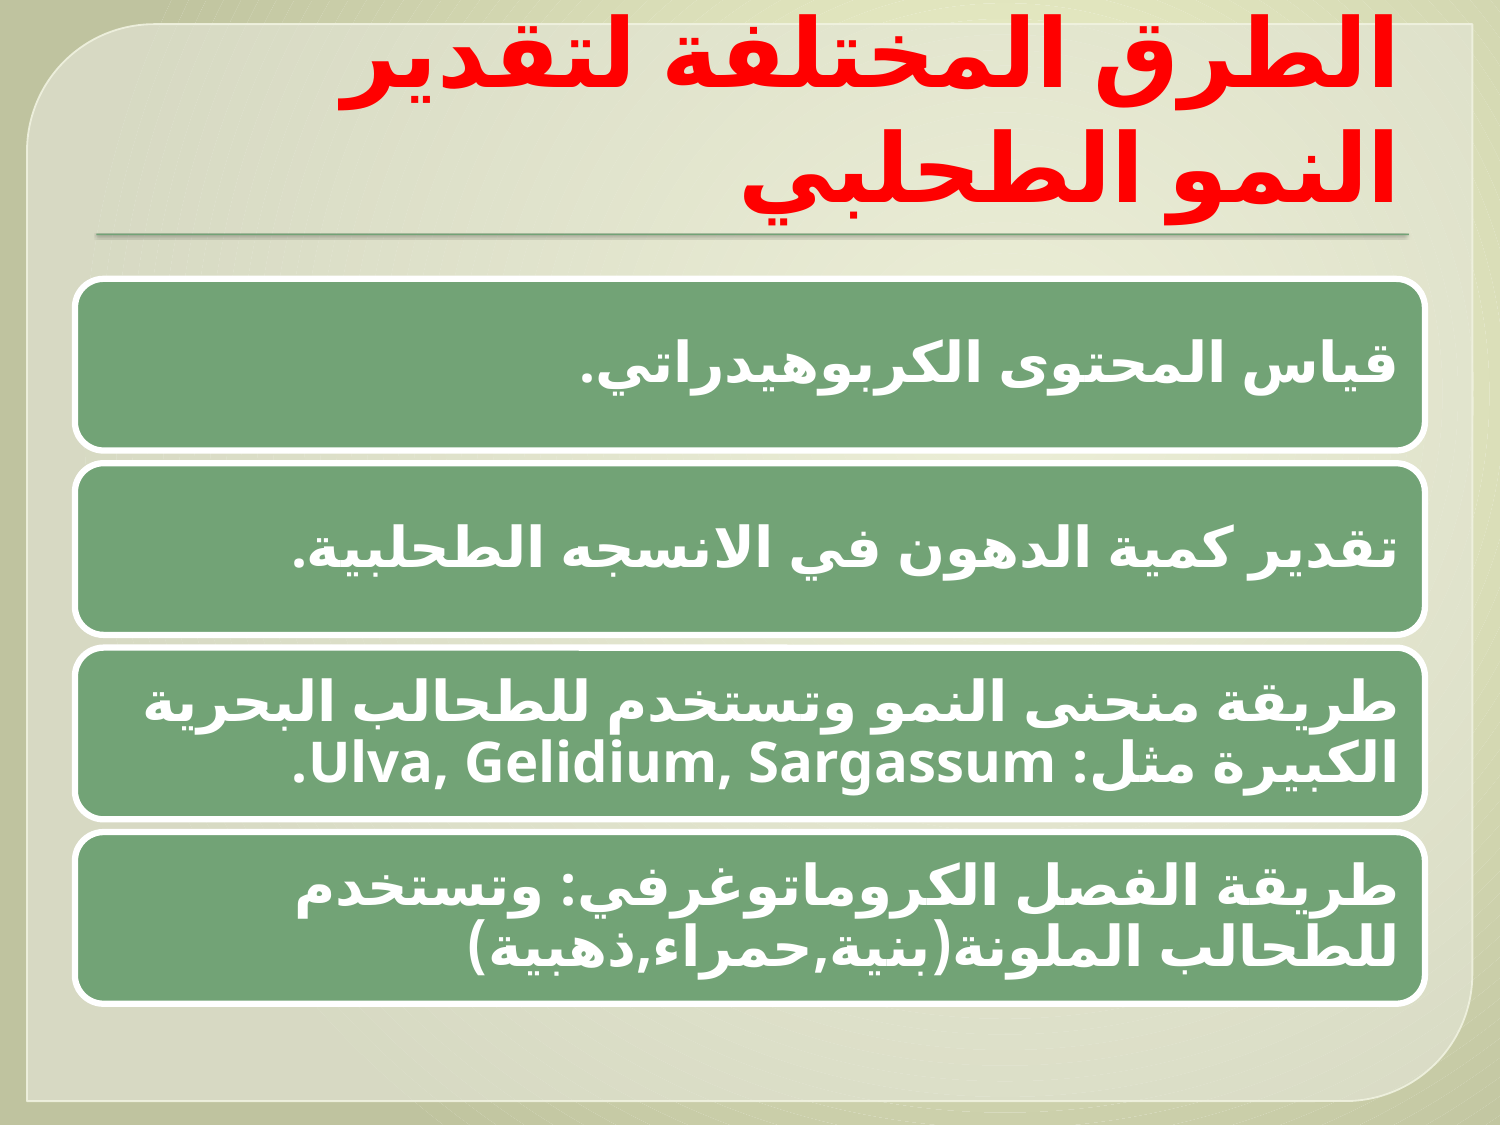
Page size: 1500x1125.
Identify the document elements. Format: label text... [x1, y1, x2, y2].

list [74, 269, 1426, 1013]
title الطرق المختلفة لتقدير النمو الطحلبي [75, 41, 1425, 230]
